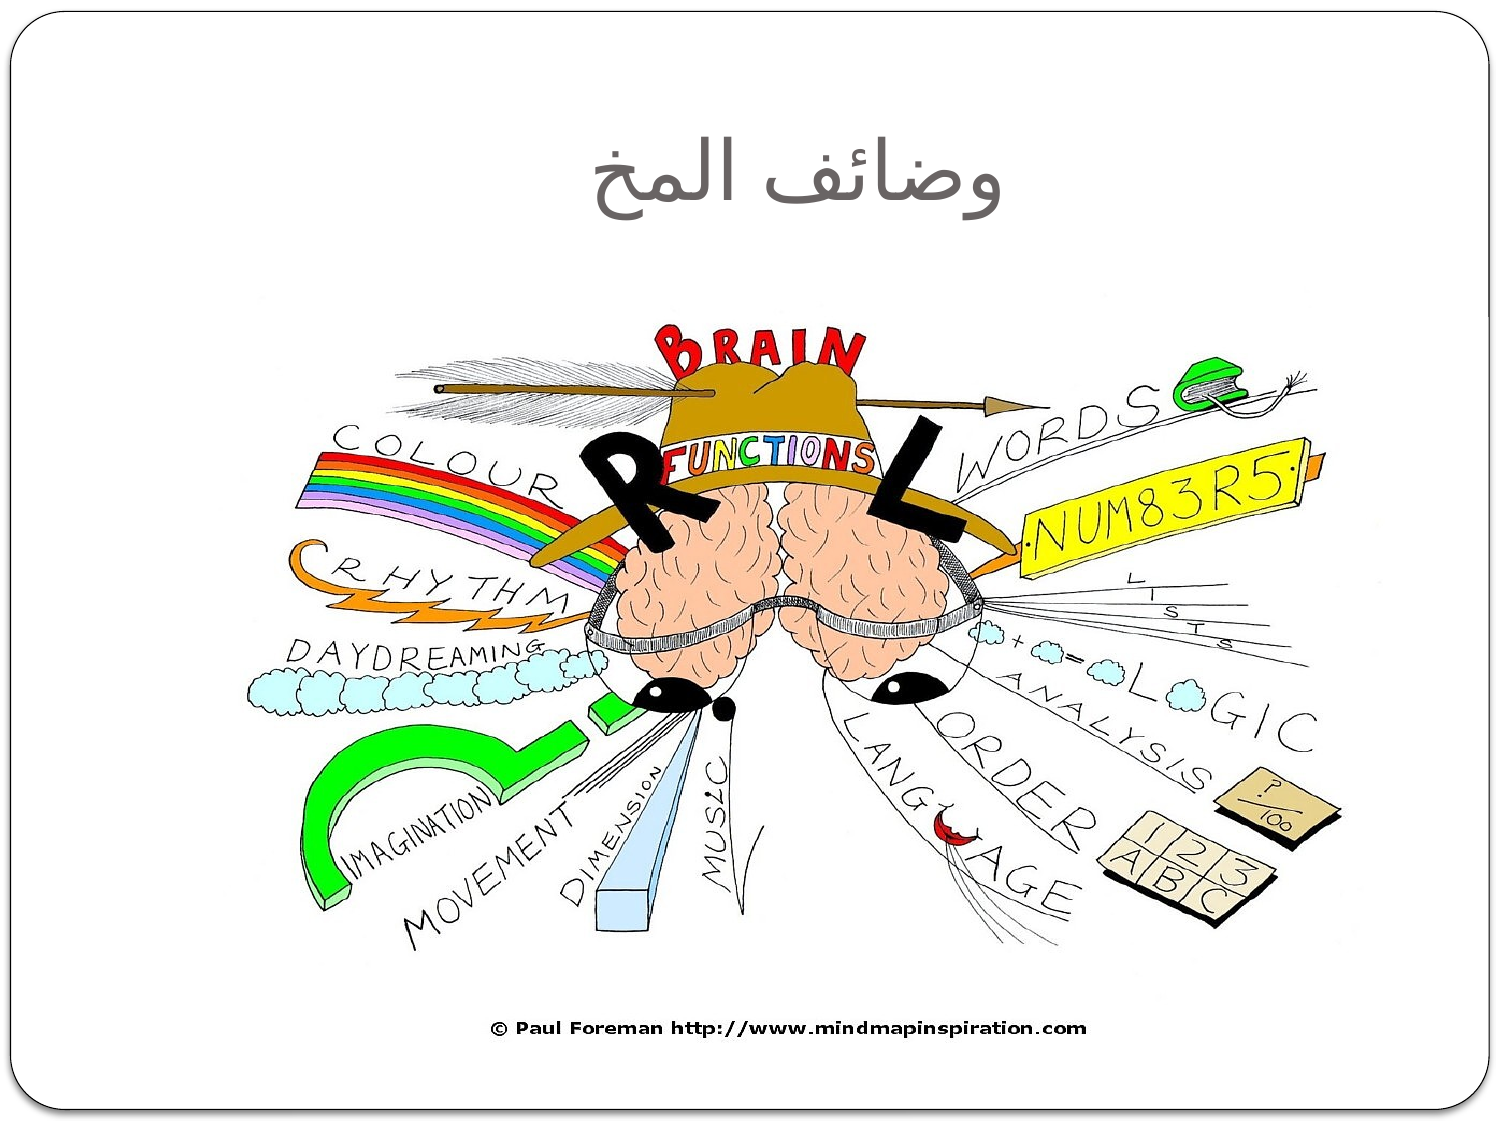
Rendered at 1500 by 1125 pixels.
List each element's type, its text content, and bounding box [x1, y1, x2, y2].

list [206, 278, 1389, 1077]
title وضائف المخ [150, 45, 1425, 233]
